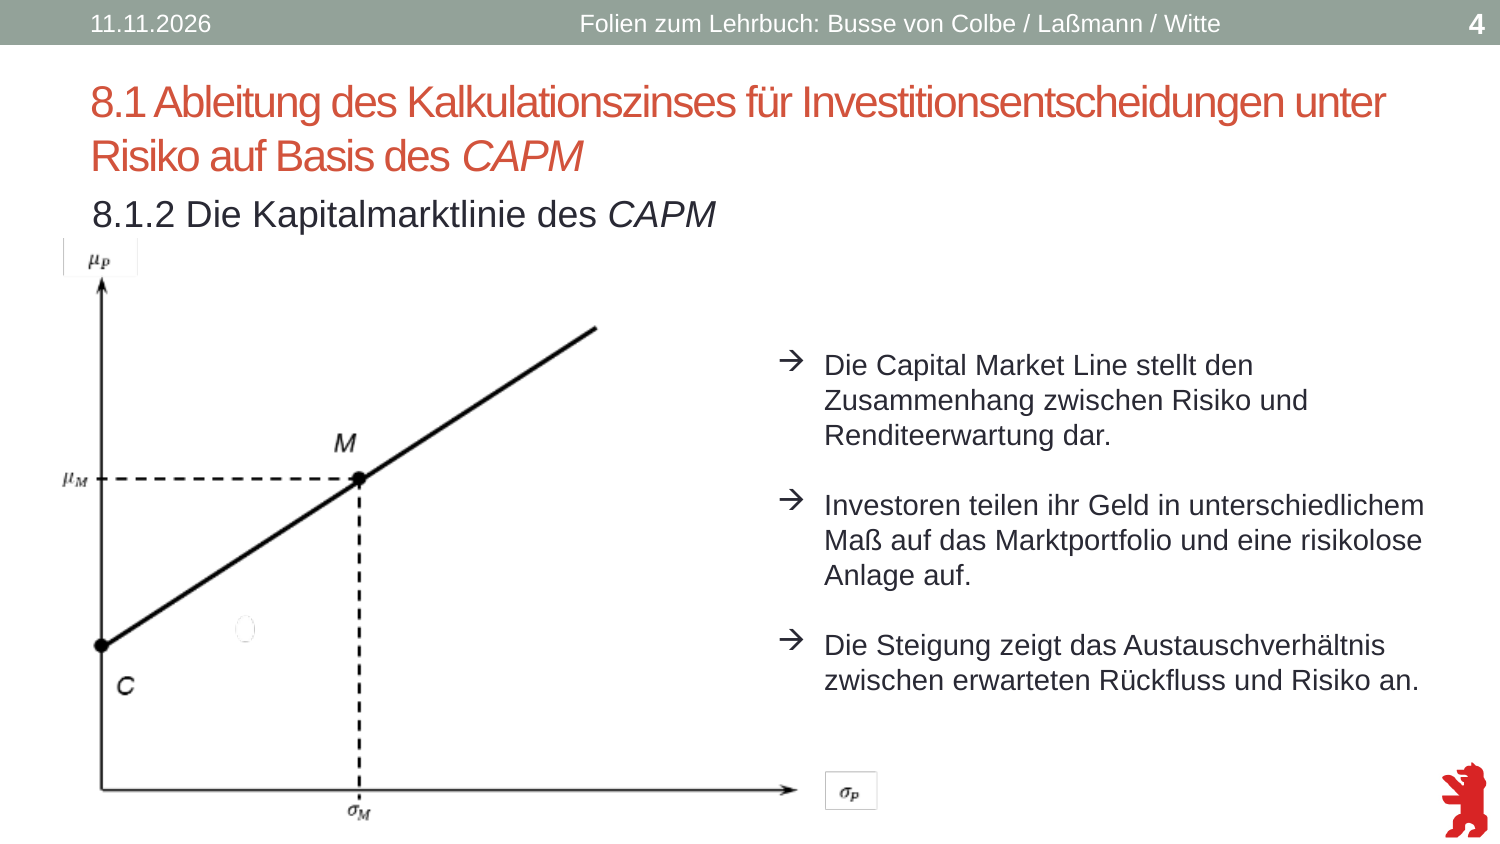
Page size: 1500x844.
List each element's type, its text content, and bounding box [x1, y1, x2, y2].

text_box Die Capital Market Line stellt den Zusammenhang zwischen Risiko und Renditeerwartung dar. Investoren teilen ihr Geld in unterschiedlichem Maß auf das Marktportfolio und eine risikolose Anlage auf. Die Steigung zeigt das Austauschverhältnis zwischen erwarteten Rückfluss und Risiko an. [890, 339, 1449, 704]
slide_number 4 [1325, 2, 1500, 43]
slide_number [75, 2, 550, 43]
picture [38, 238, 882, 827]
picture [1434, 760, 1500, 844]
footer Folien zum Lehrbuch: Busse von Colbe / Laßmann / Witte [562, 2, 1238, 43]
text_box 8.1.2 Die Kapitalmarktlinie des CAPM [77, 182, 731, 235]
title 8.1 Ableitung des Kalkulationszinses für Investitionsentscheidungen unter Risiko auf Basis des CAPM [75, 65, 1425, 188]
